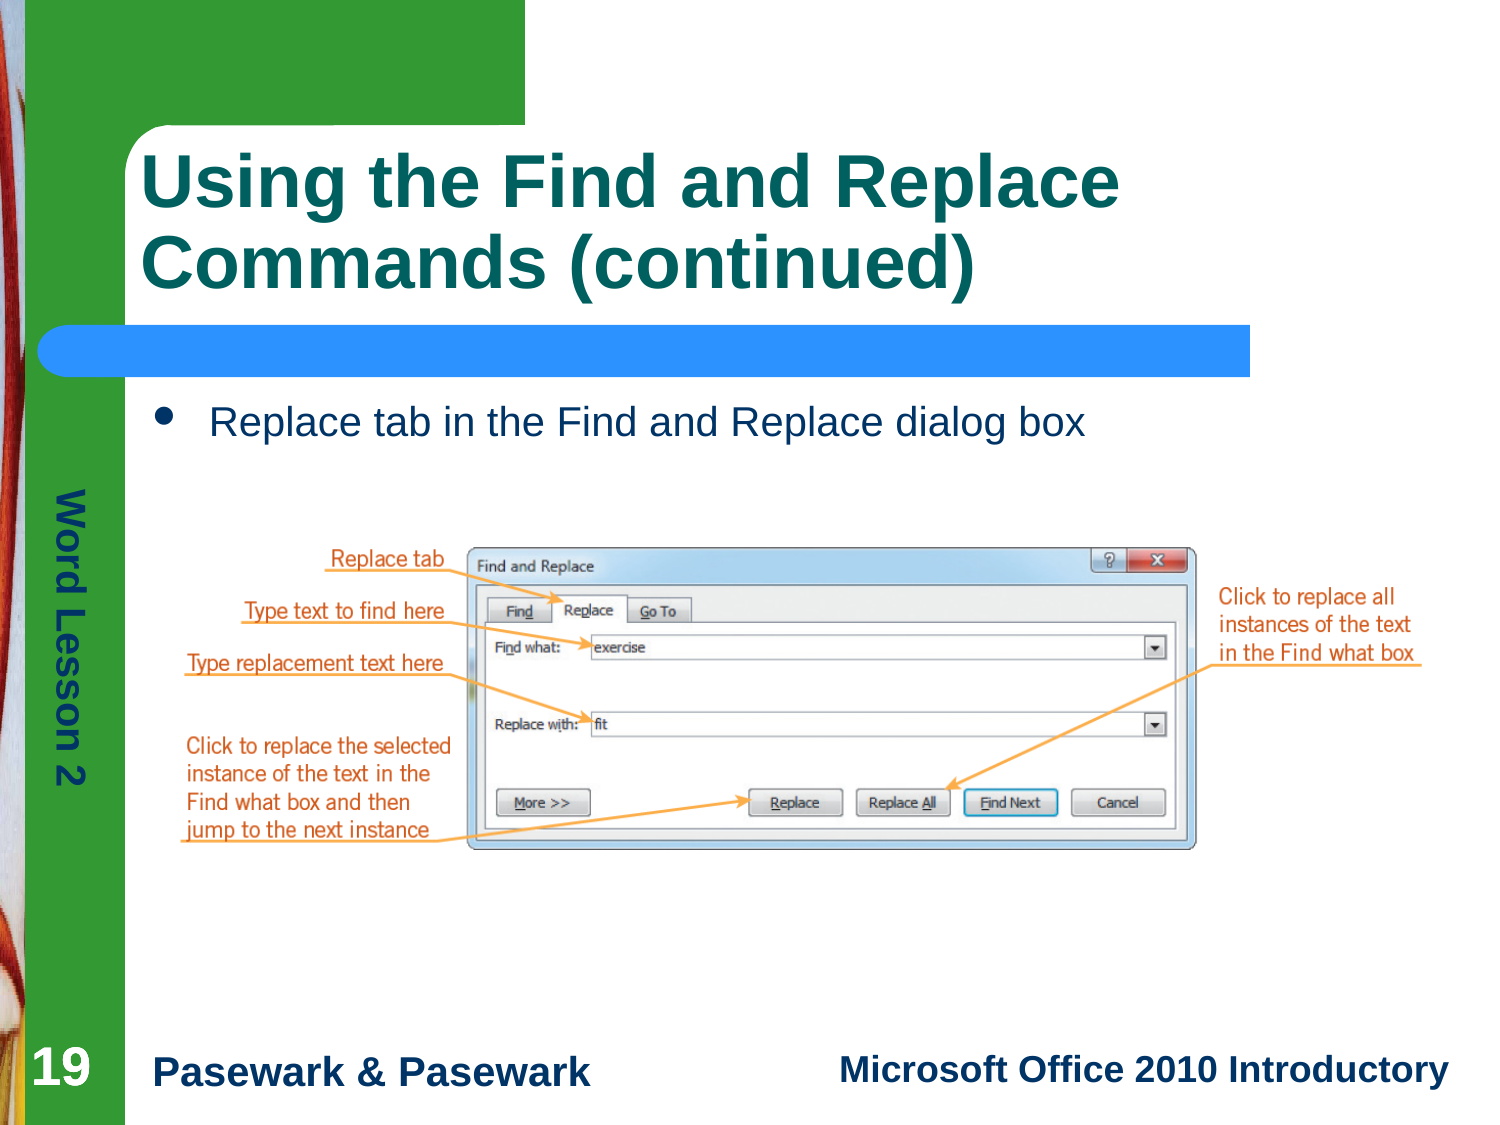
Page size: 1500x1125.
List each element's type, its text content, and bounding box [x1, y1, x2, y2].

picture [0, 0, 25, 1125]
picture [174, 537, 1426, 855]
title Using the Find and Replace Commands (continued) [124, 124, 1500, 313]
text_box 19 [13, 1023, 111, 1105]
text_box Replace tab in the Find and Replace dialog box [137, 387, 1400, 488]
